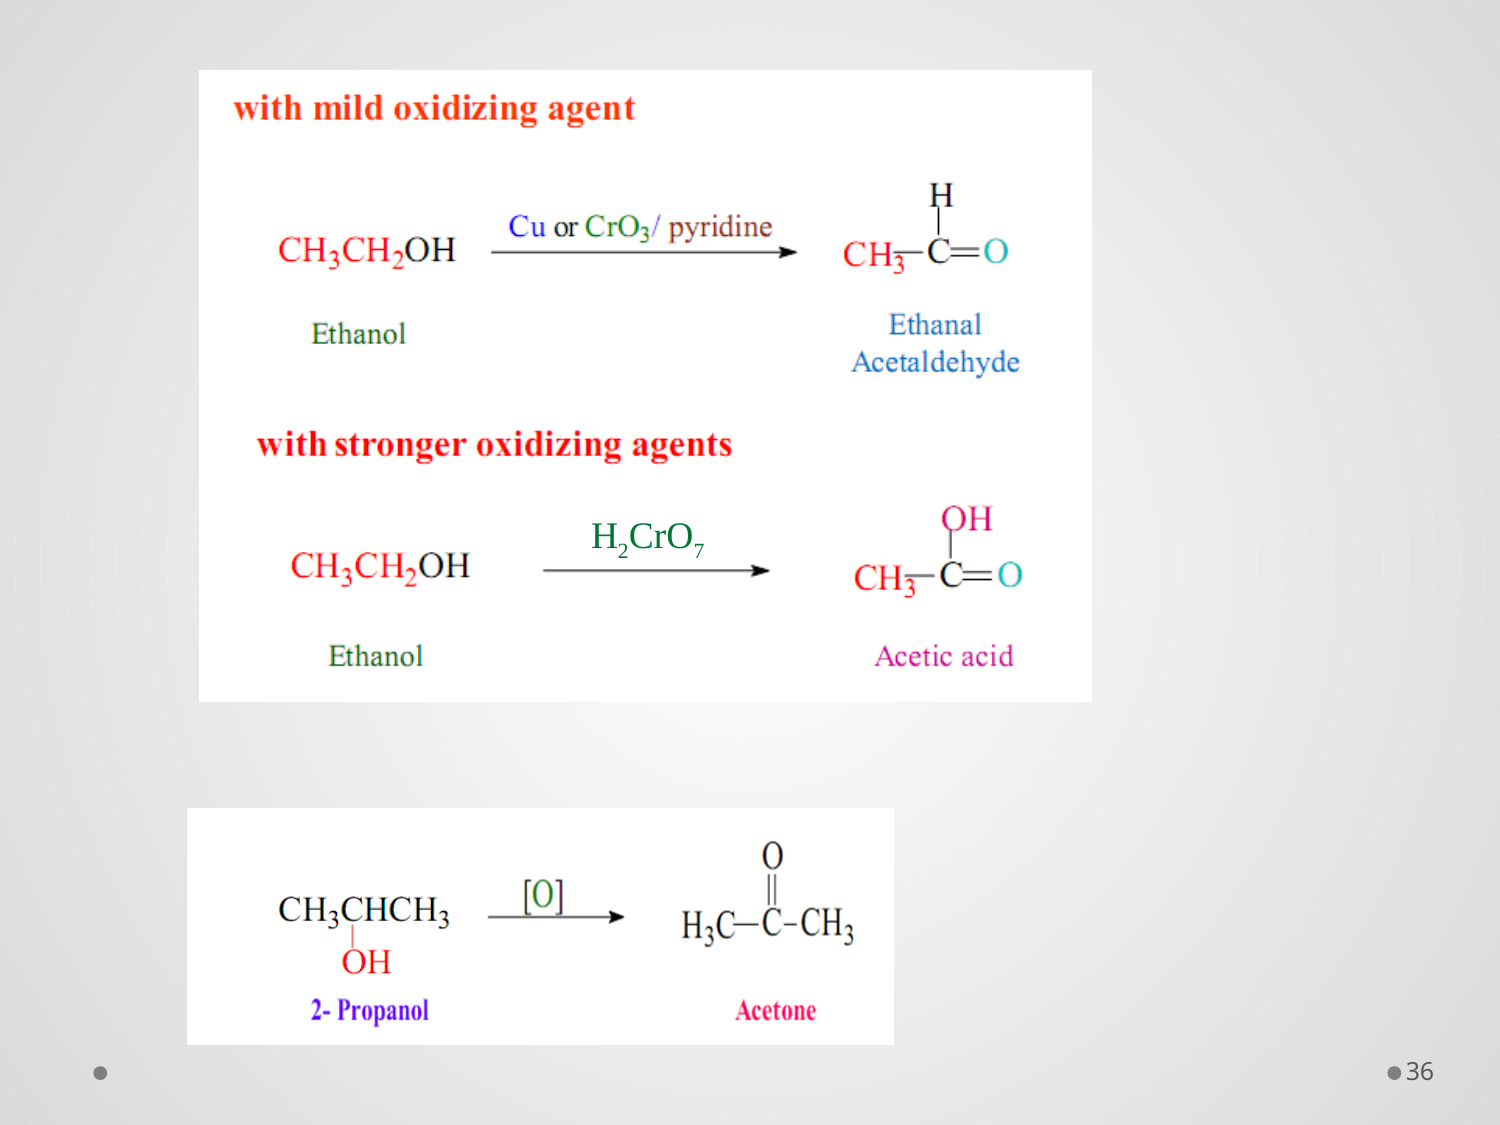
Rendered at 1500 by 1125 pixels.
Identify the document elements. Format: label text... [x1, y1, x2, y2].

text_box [198, 70, 1092, 702]
slide_number 36 [1401, 1042, 1494, 1103]
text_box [187, 808, 895, 1045]
